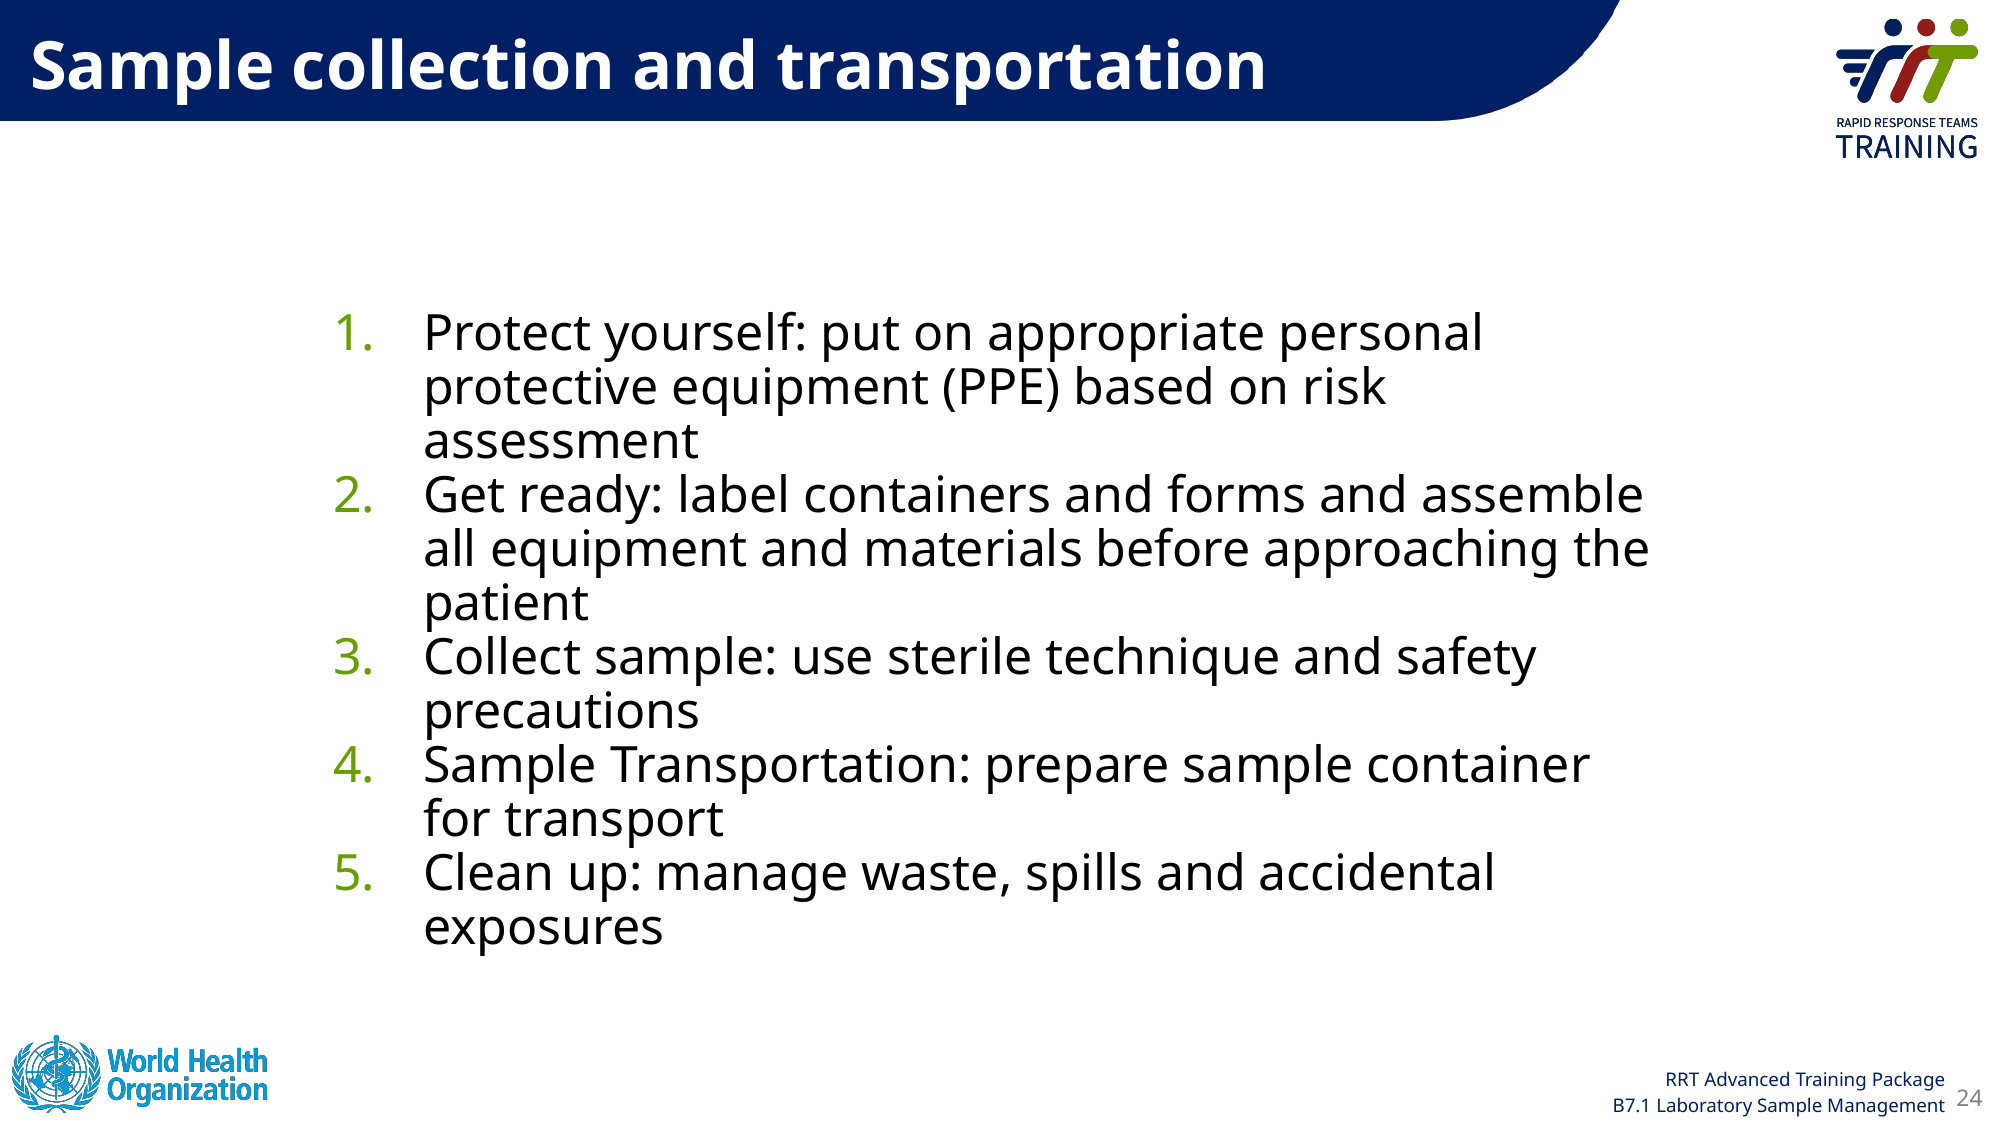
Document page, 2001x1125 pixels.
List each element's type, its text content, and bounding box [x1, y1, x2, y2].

picture [36, 1088, 78, 1105]
picture [40, 1062, 47, 1070]
picture [59, 1035, 267, 1113]
picture [0, 0, 1643, 121]
picture [50, 1108, 62, 1113]
picture [46, 1056, 54, 1062]
picture [71, 1053, 90, 1091]
picture [12, 1035, 54, 1068]
list Protect yourself: put on appropriate personal protective equipment (PPE) based on risk assessment Get ready: label containers and forms and assemble all equipment and materials before approaching the patient Collect sample: use sterile technique and safety precautions Sample Transportation: prepare sample container for transport Clean up: manage waste, spills and accidental exposures [325, 299, 1675, 826]
picture [12, 1083, 48, 1113]
picture [1835, 19, 1978, 167]
picture [34, 1054, 43, 1078]
picture [24, 1054, 36, 1087]
text_box Sample collection and transportation [22, 15, 1490, 122]
picture [30, 1083, 37, 1091]
picture [22, 1062, 26, 1077]
